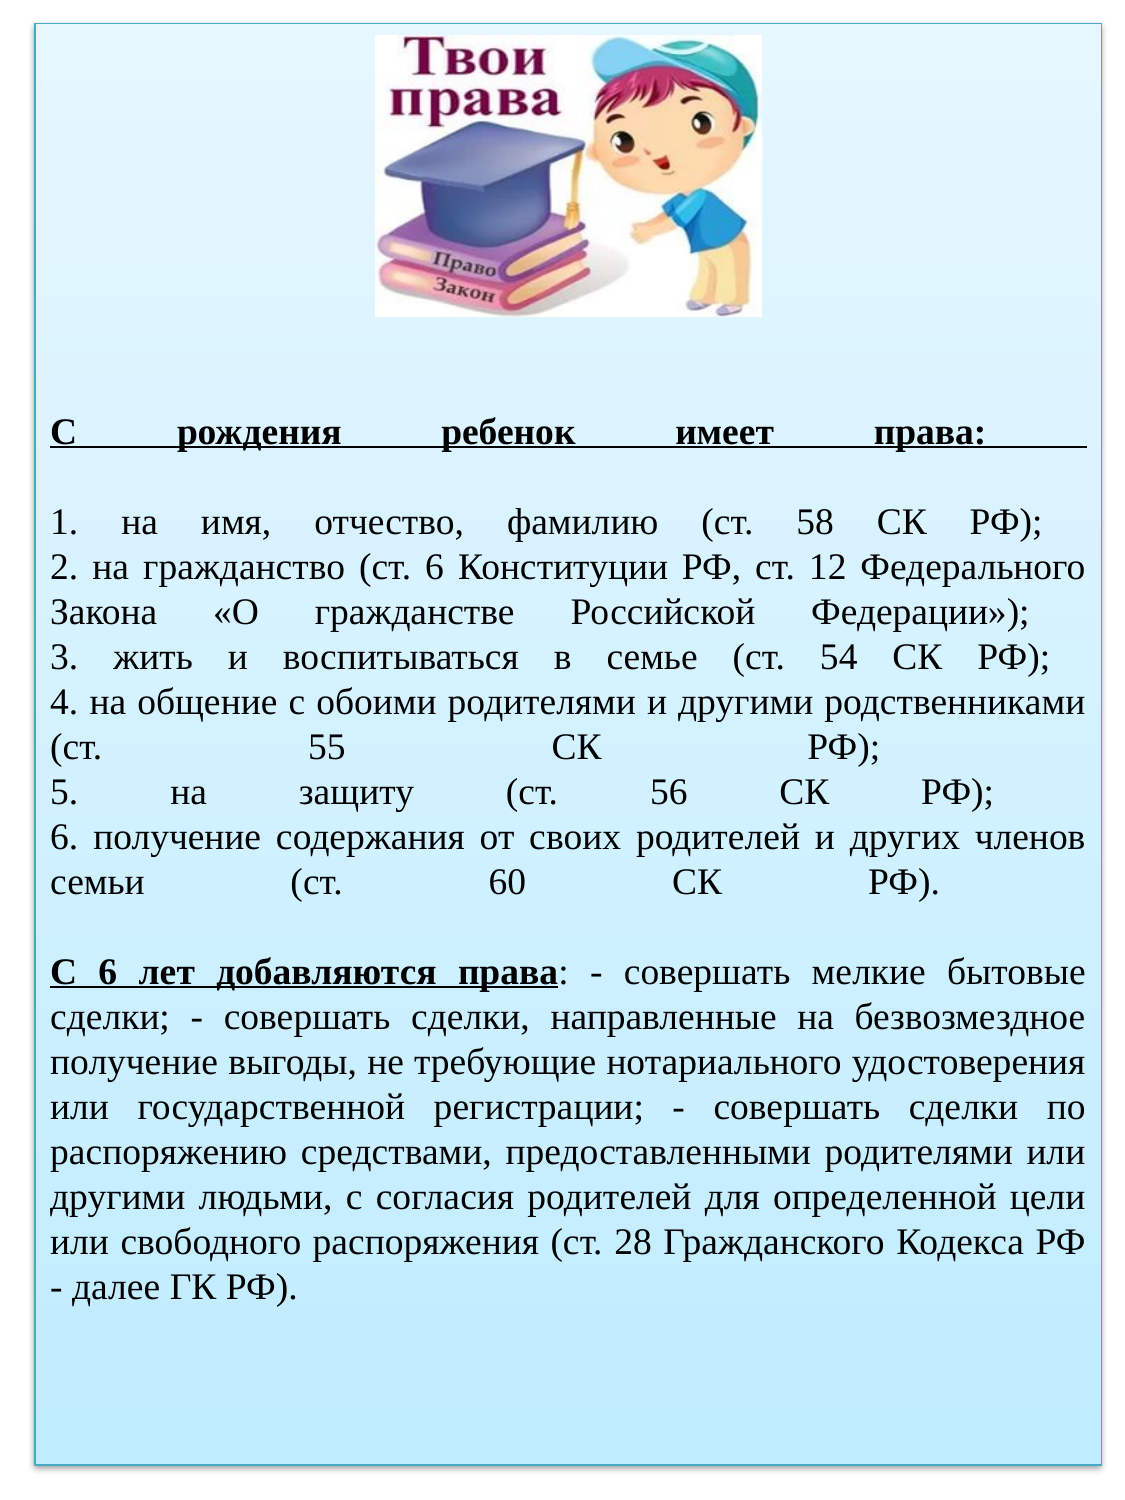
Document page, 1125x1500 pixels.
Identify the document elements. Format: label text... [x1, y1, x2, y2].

title С рождения ребенок имеет права: 1. на имя, отчество, фамилию (ст. 58 СК РФ); 2. на гражданство (ст. 6 Конституции РФ, ст. 12 Федерального Закона «О гражданстве Российской Федерации»); 3. жить и воспитываться в семье (ст. 54 СК РФ); 4. на общение с обоими родителями и другими родственниками (ст. 55 СК РФ); 5. на защиту (ст. 56 СК РФ); 6. получение содержания от своих родителей и других членов семьи (ст. 60 СК РФ). С 6 лет добавляются права: - совершать мелкие бытовые сделки; - совершать сделки, направленные на безвозмездное получение выгоды, не требующие нотариального удостоверения или государственной регистрации; - совершать сделки по распоряжению средствами, предоставленными родителями или другими людьми, с согласия родителей для определенной цели или свободного распоряжения (ст. 28 Гражданского Кодекса РФ - далее ГК РФ). [34, 23, 1102, 1466]
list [374, 34, 762, 317]
